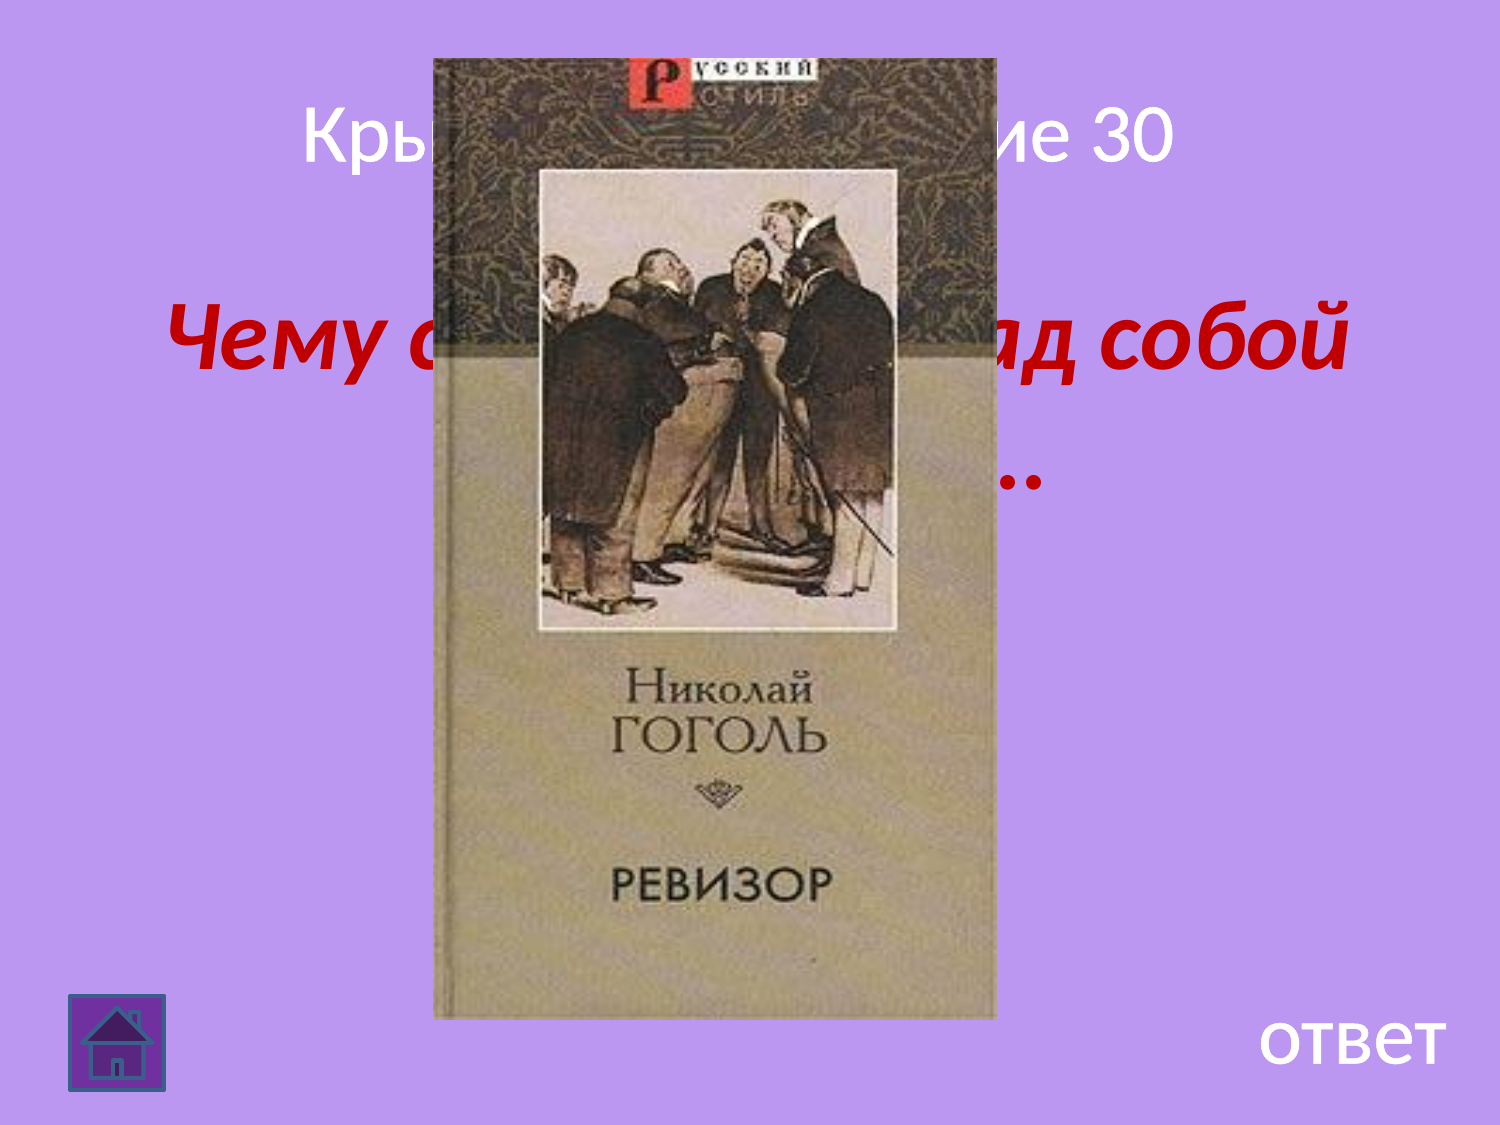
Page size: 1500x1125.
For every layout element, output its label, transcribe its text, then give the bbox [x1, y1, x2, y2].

text_box ответ [1243, 972, 1463, 1088]
text_box [68, 994, 166, 1092]
list Чему смеётесь? Над собой смеетесь!... [1002, 262, 1425, 1005]
list Чему смеётесь? Над собой смеетесь!... [75, 262, 428, 1005]
text_box Крылатое выражение 30 [1002, 70, 1301, 186]
picture [433, 58, 997, 1020]
text_box Крылатое выражение 30 [175, 70, 428, 186]
